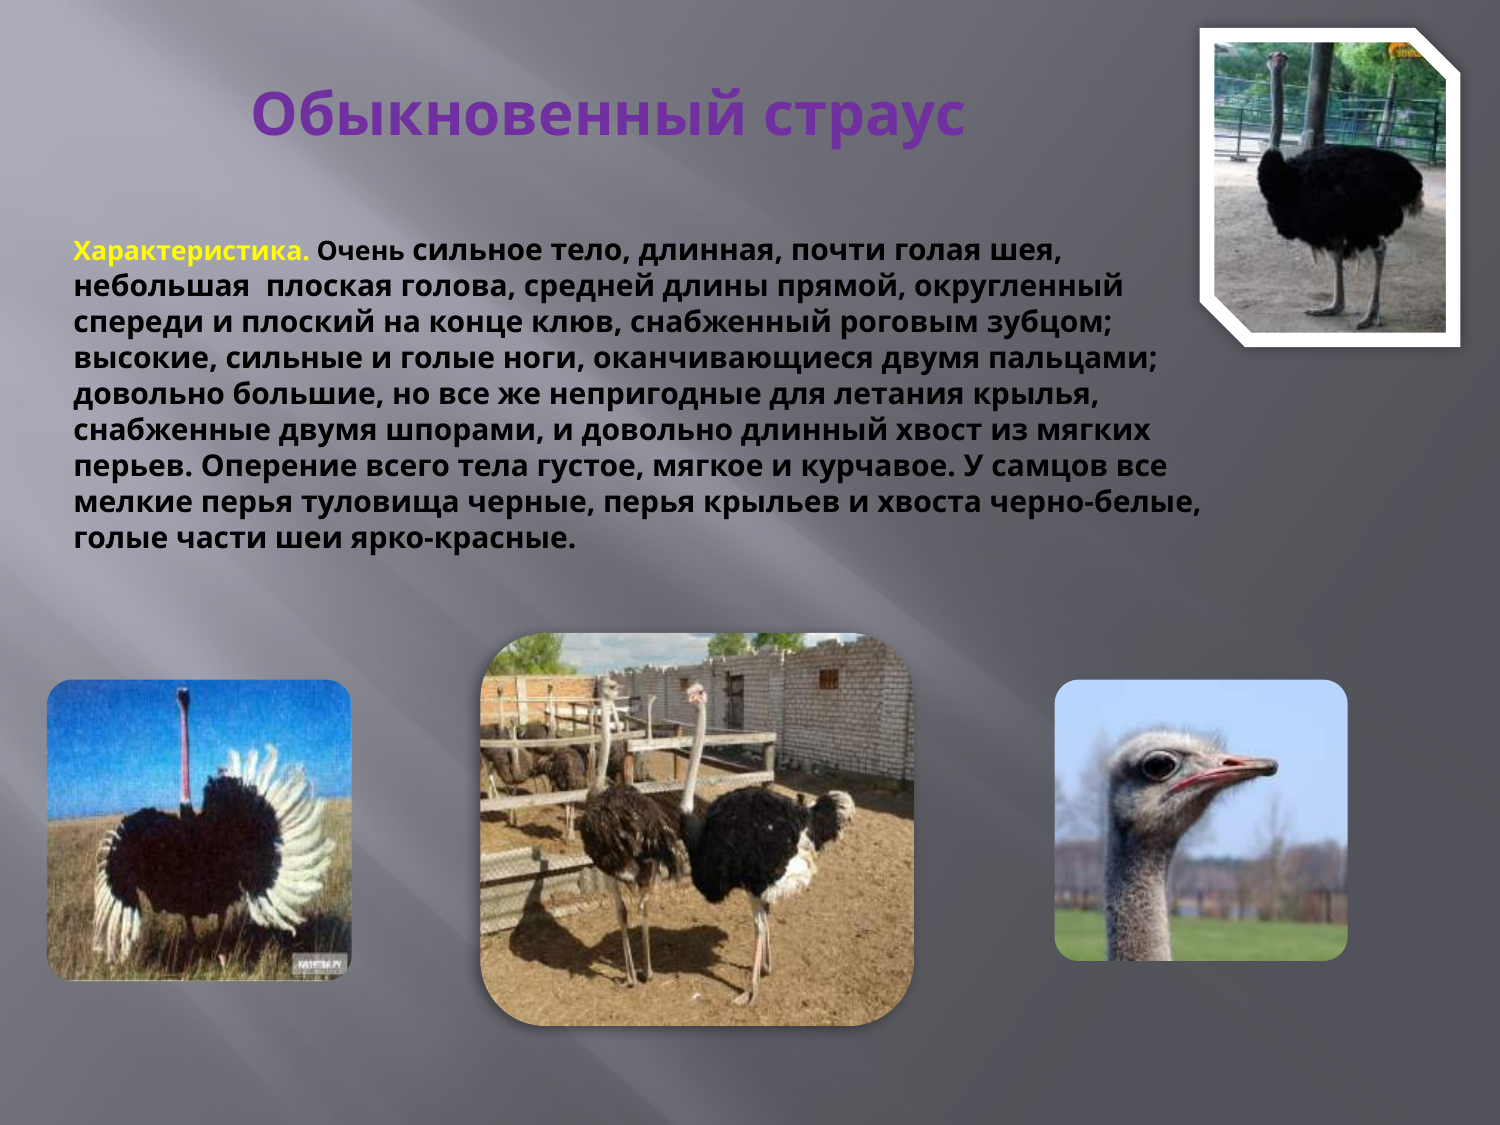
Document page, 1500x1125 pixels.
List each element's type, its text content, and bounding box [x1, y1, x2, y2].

picture [1054, 679, 1348, 962]
title Обыкновенный страус Характеристика. Очень сильное тело, длинная, почти голая шея, небольшая плоская голова, средней длины прямой, округленный спереди и плоский на конце клюв, снабженный роговым зубцом; высокие, сильные и голые ноги, оканчивающиеся двумя пальцами; довольно большие, но все же непригодные для летания крылья, снабженные двумя шпорами, и довольно длинный хвост из мягких перьев. Оперение всего тела густое, мягкое и курчавое. У самцов все мелкие перья туловища черные, перья крыльев и хвоста черно-белые, голые части шеи ярко-красные. [58, 58, 1243, 809]
picture [46, 679, 352, 982]
picture [480, 632, 915, 1027]
picture [1206, 34, 1454, 341]
